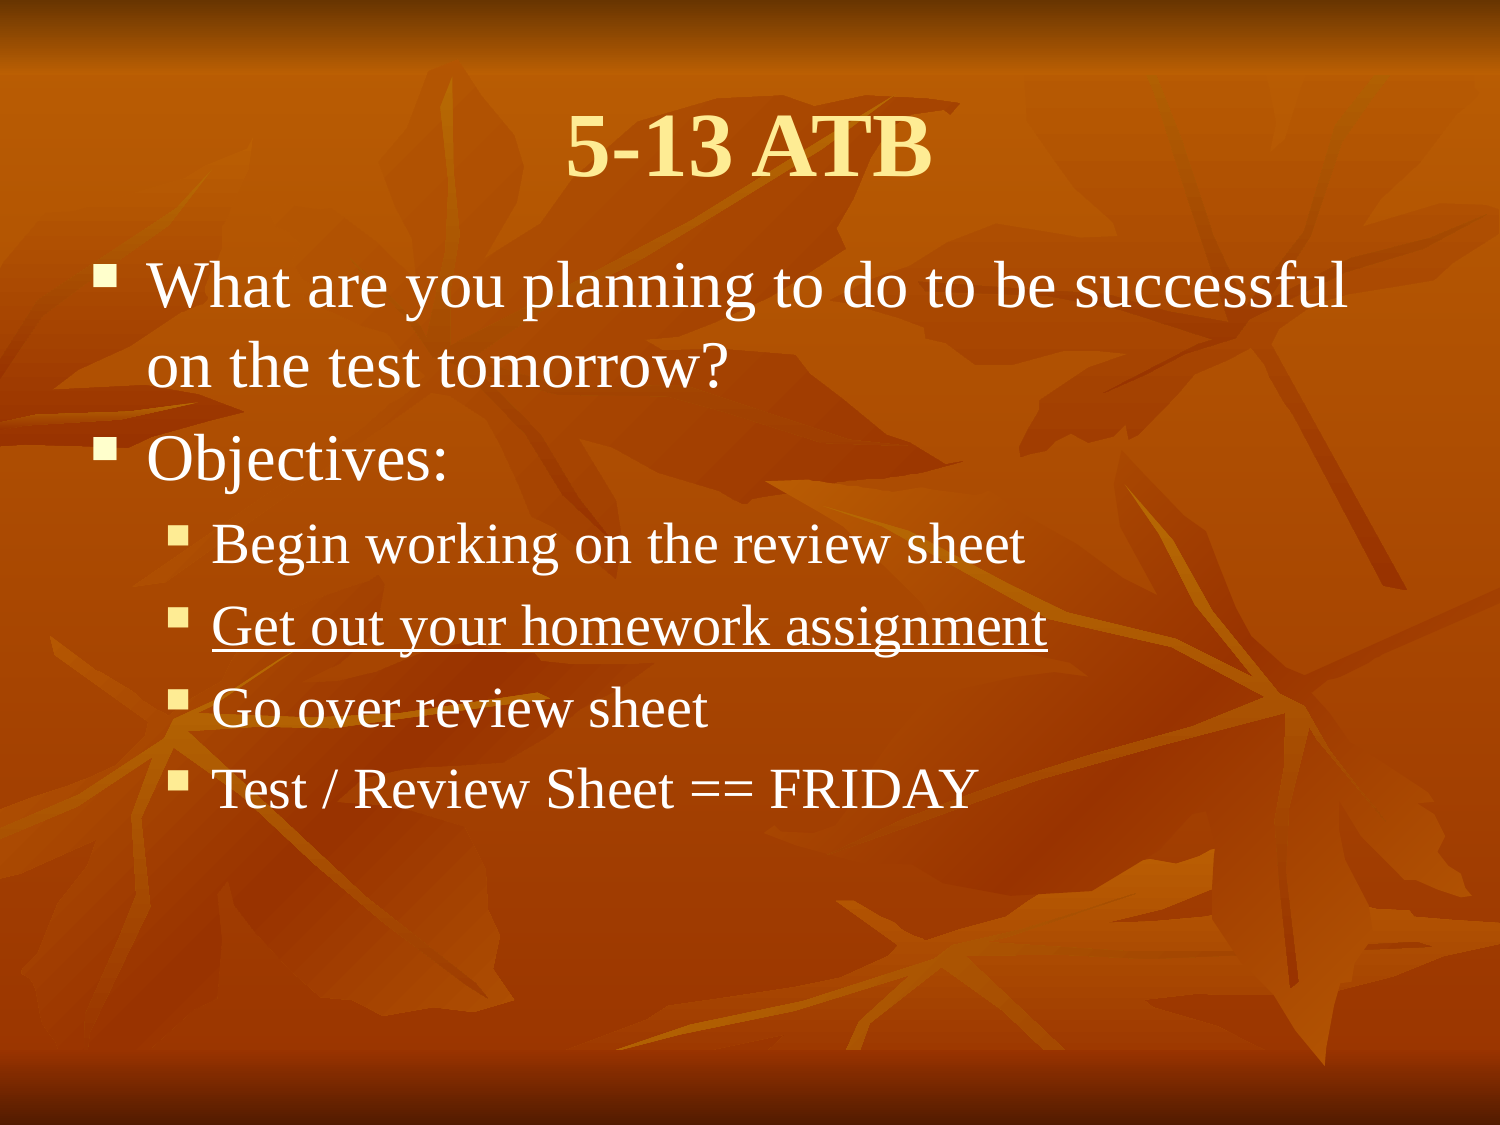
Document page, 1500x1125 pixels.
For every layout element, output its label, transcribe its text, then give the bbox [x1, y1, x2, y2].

title 5-13 ATB [74, 45, 1426, 232]
list What are you planning to do to be successful on the test tomorrow? Objectives: Begin working on the review sheet Get out your homework assignment Go over review sheet Test / Review Sheet == FRIDAY [74, 232, 1426, 1006]
